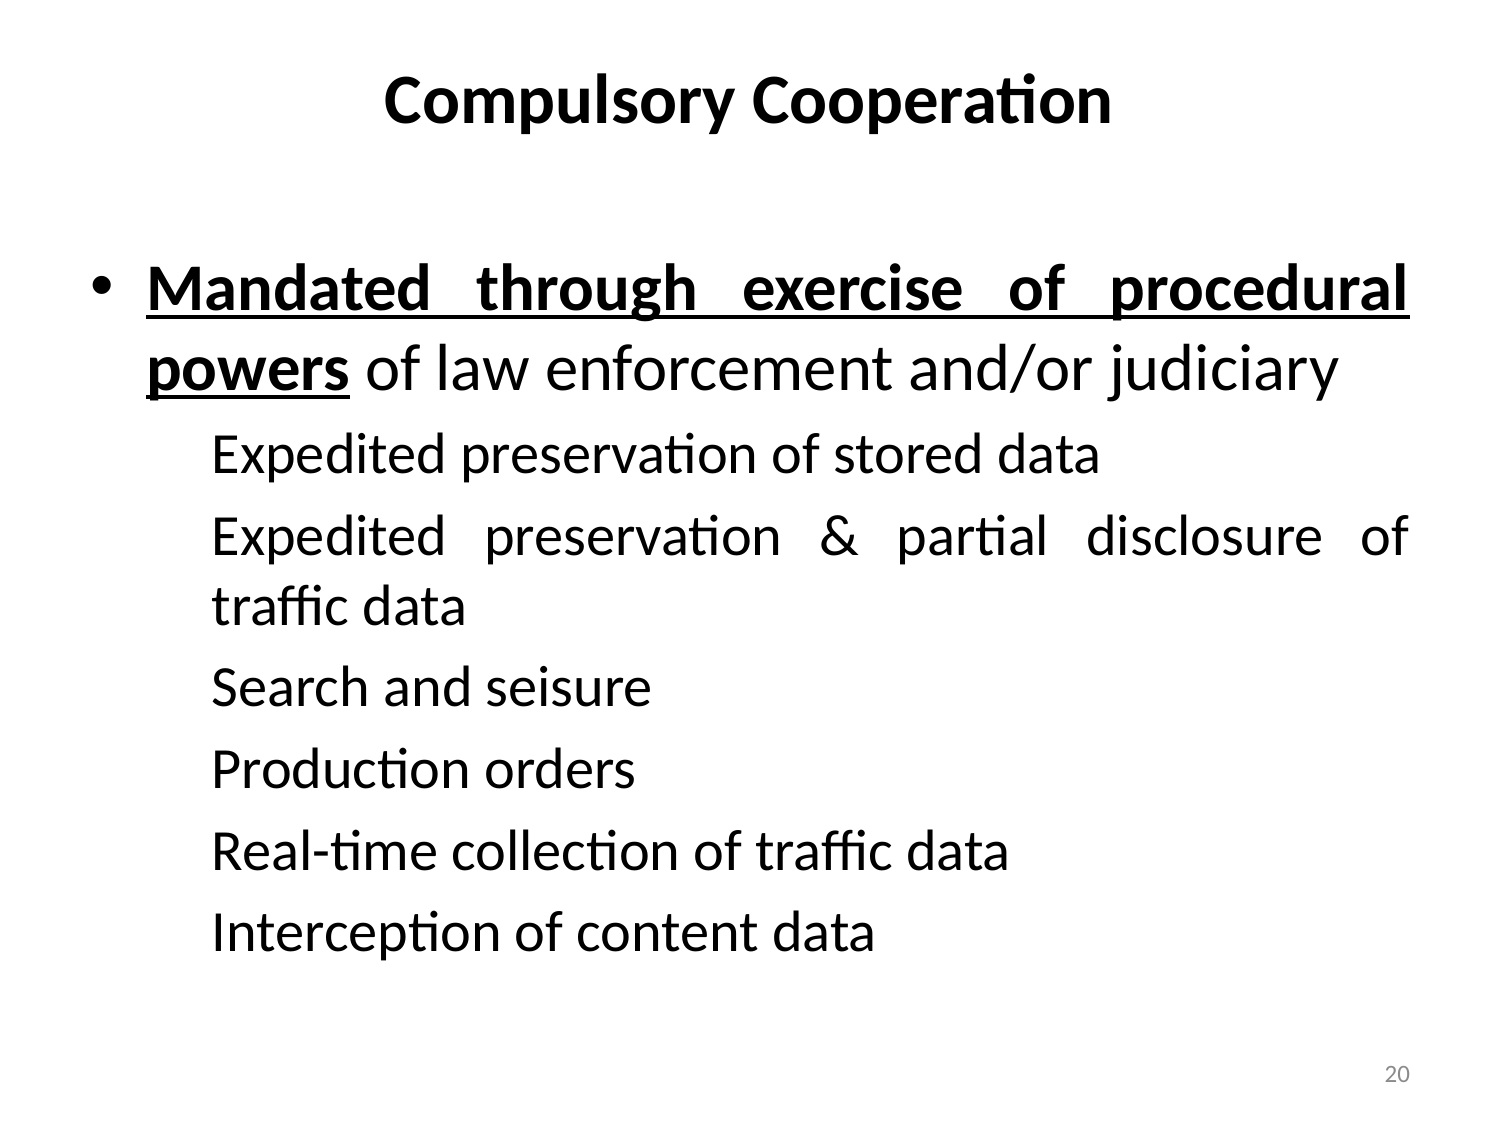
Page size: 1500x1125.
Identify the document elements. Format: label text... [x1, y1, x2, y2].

title Compulsory Cooperation [75, 45, 1425, 169]
slide_number 20 [1074, 1042, 1425, 1103]
list Mandated through exercise of procedural powers of law enforcement and/or judiciary Expedited preservation of stored data Expedited preservation & partial disclosure of traffic data Search and seisure Production orders Real-time collection of traffic data Interception of content data [75, 236, 1425, 1005]
